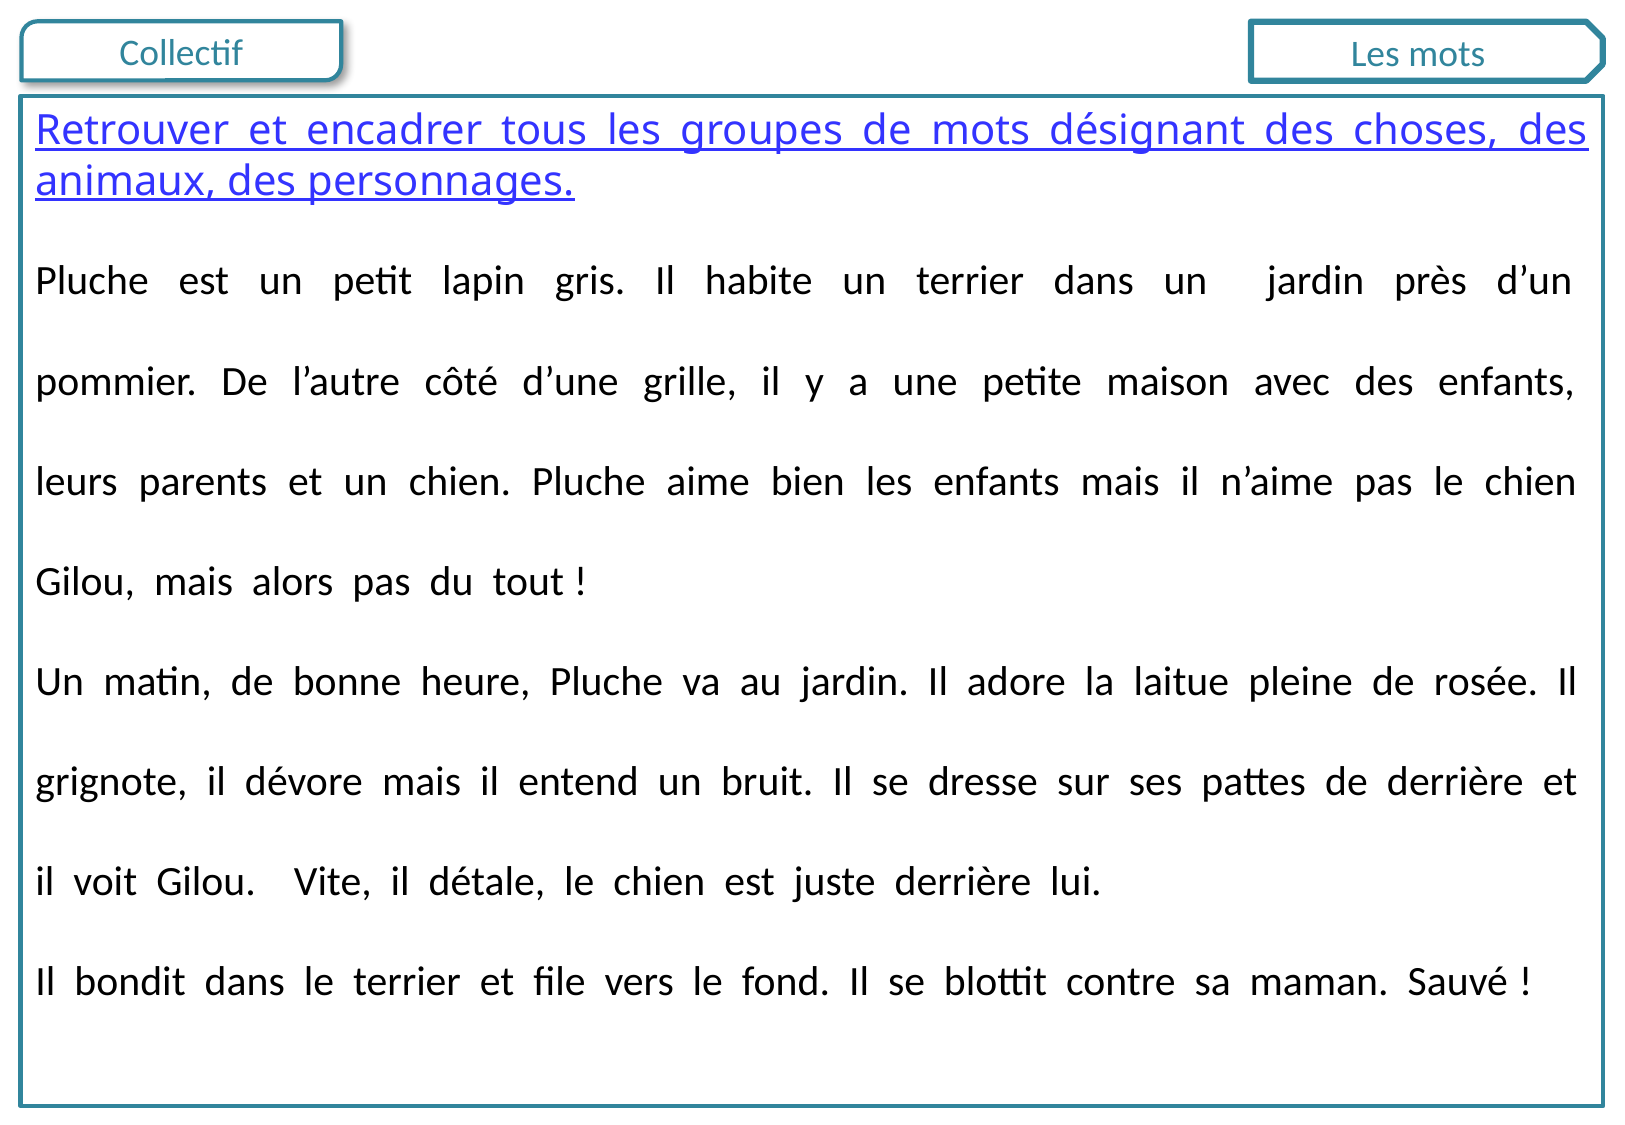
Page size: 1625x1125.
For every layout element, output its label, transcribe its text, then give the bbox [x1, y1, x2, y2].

list Retrouver et encadrer tous les groupes de mots désignant des choses, des animaux, des personnages. Pluche est un petit lapin gris. Il habite un terrier dans un jardin près d’un pommier. De l’autre côté d’une grille, il y a une petite maison avec des enfants, leurs parents et un chien. Pluche aime bien les enfants mais il n’aime pas le chien Gilou, mais alors pas du tout ! Un matin, de bonne heure, Pluche va au jardin. Il adore la laitue pleine de rosée. Il grignote, il dévore mais il entend un bruit. Il se dresse sur ses pattes de derrière et il voit Gilou. Vite, il détale, le chien est juste derrière lui. Il bondit dans le terrier et file vers le fond. Il se blottit contre sa maman. Sauvé ! [18, 94, 1605, 1108]
list Les mots [1251, 21, 1585, 81]
